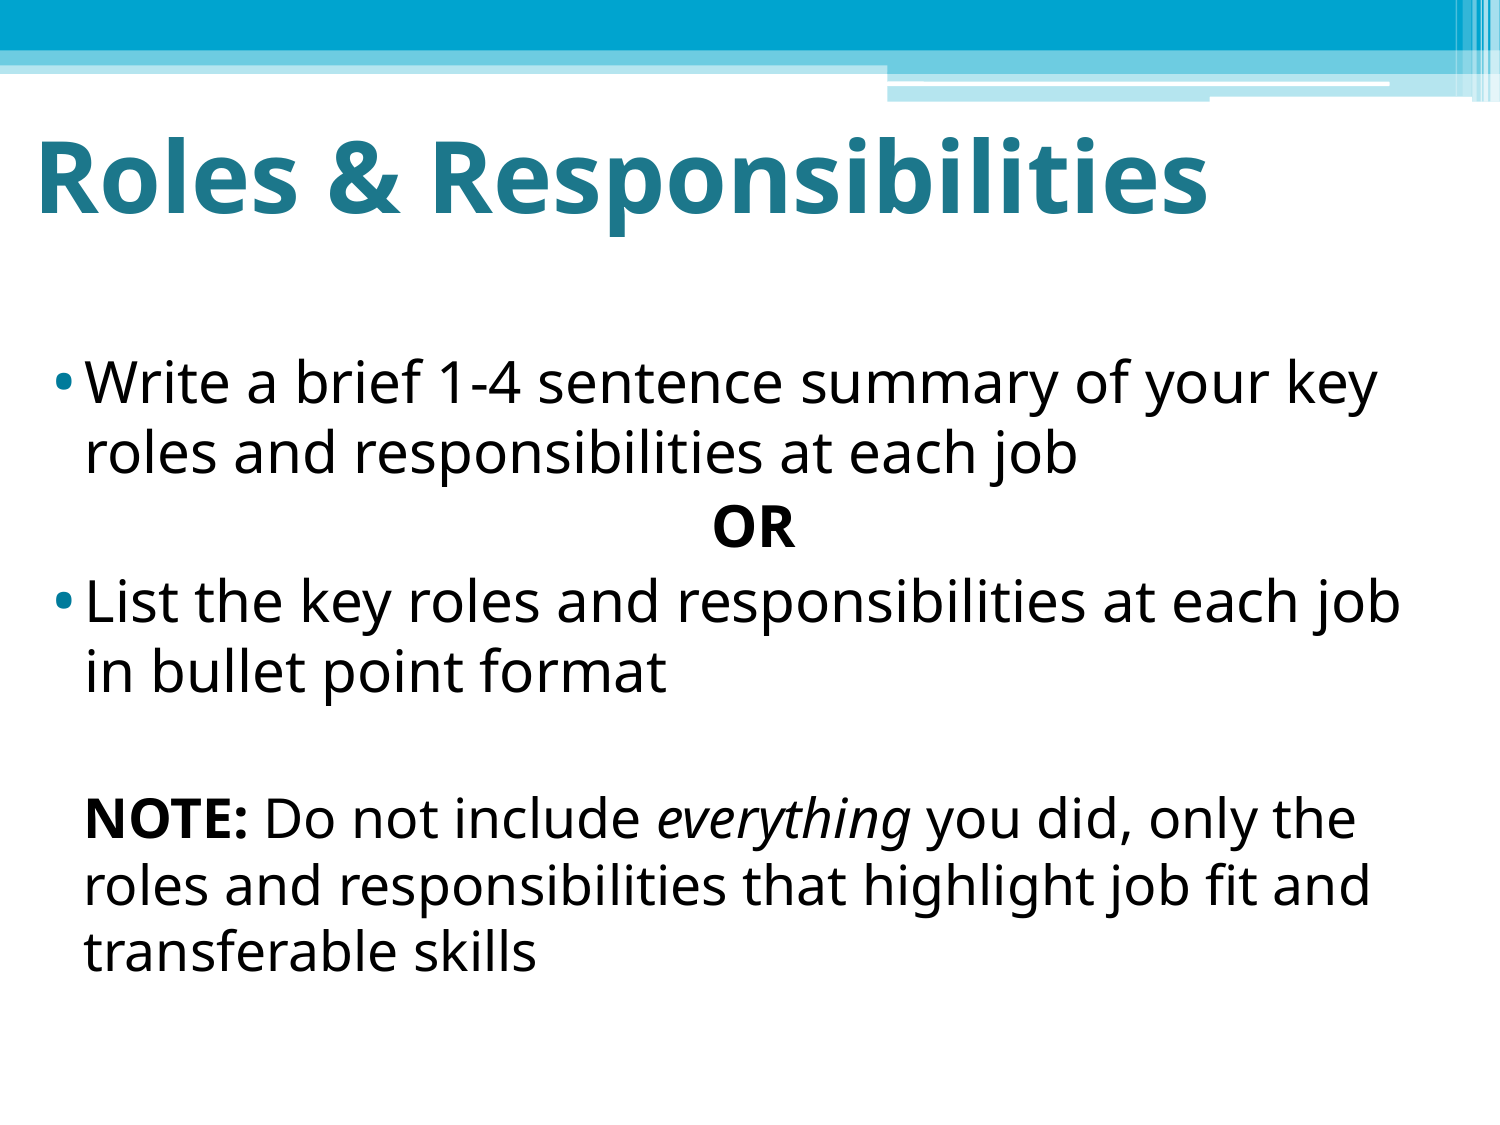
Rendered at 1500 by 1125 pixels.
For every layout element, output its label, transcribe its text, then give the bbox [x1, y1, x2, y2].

list Write a brief 1-4 sentence summary of your key roles and responsibilities at each job OR List the key roles and responsibilities at each job in bullet point format NOTE: Do not include everything you did, only the roles and responsibilities that highlight job fit and transferable skills [24, 337, 1475, 1075]
title Roles & Responsibilities [18, 87, 1469, 261]
